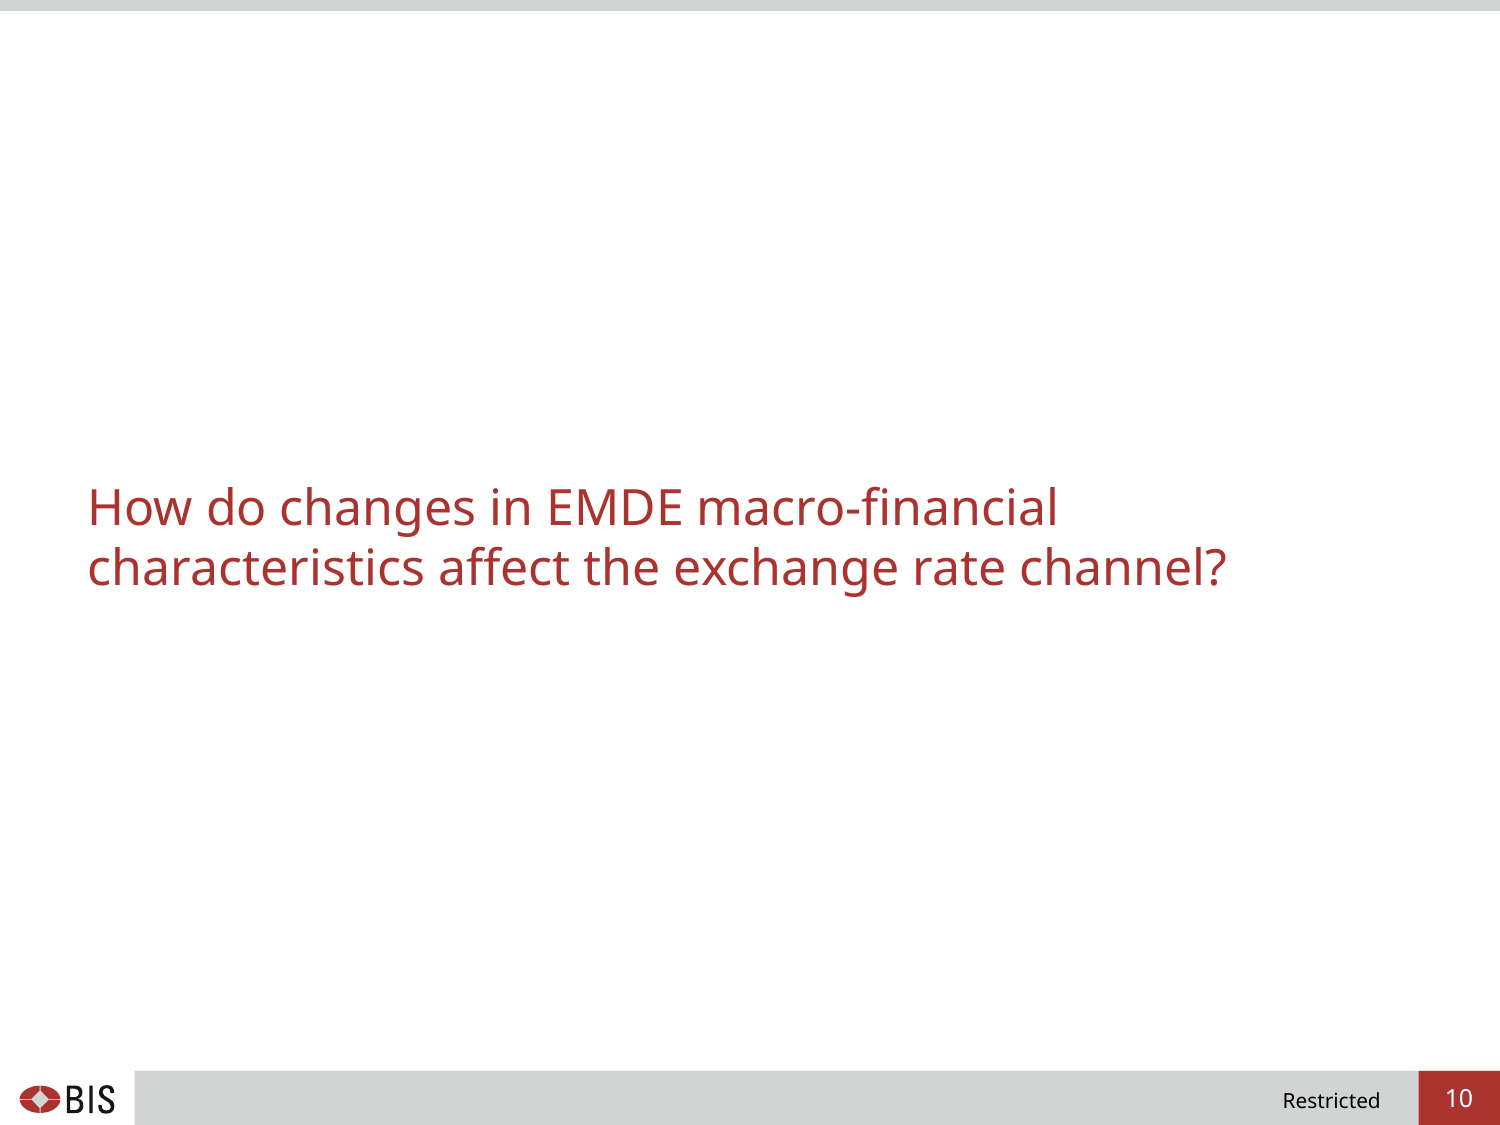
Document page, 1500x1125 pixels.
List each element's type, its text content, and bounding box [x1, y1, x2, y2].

slide_number 10 [1418, 1074, 1500, 1125]
title How do changes in EMDE macro-financial characteristics affect the exchange rate channel? [87, 474, 1397, 552]
